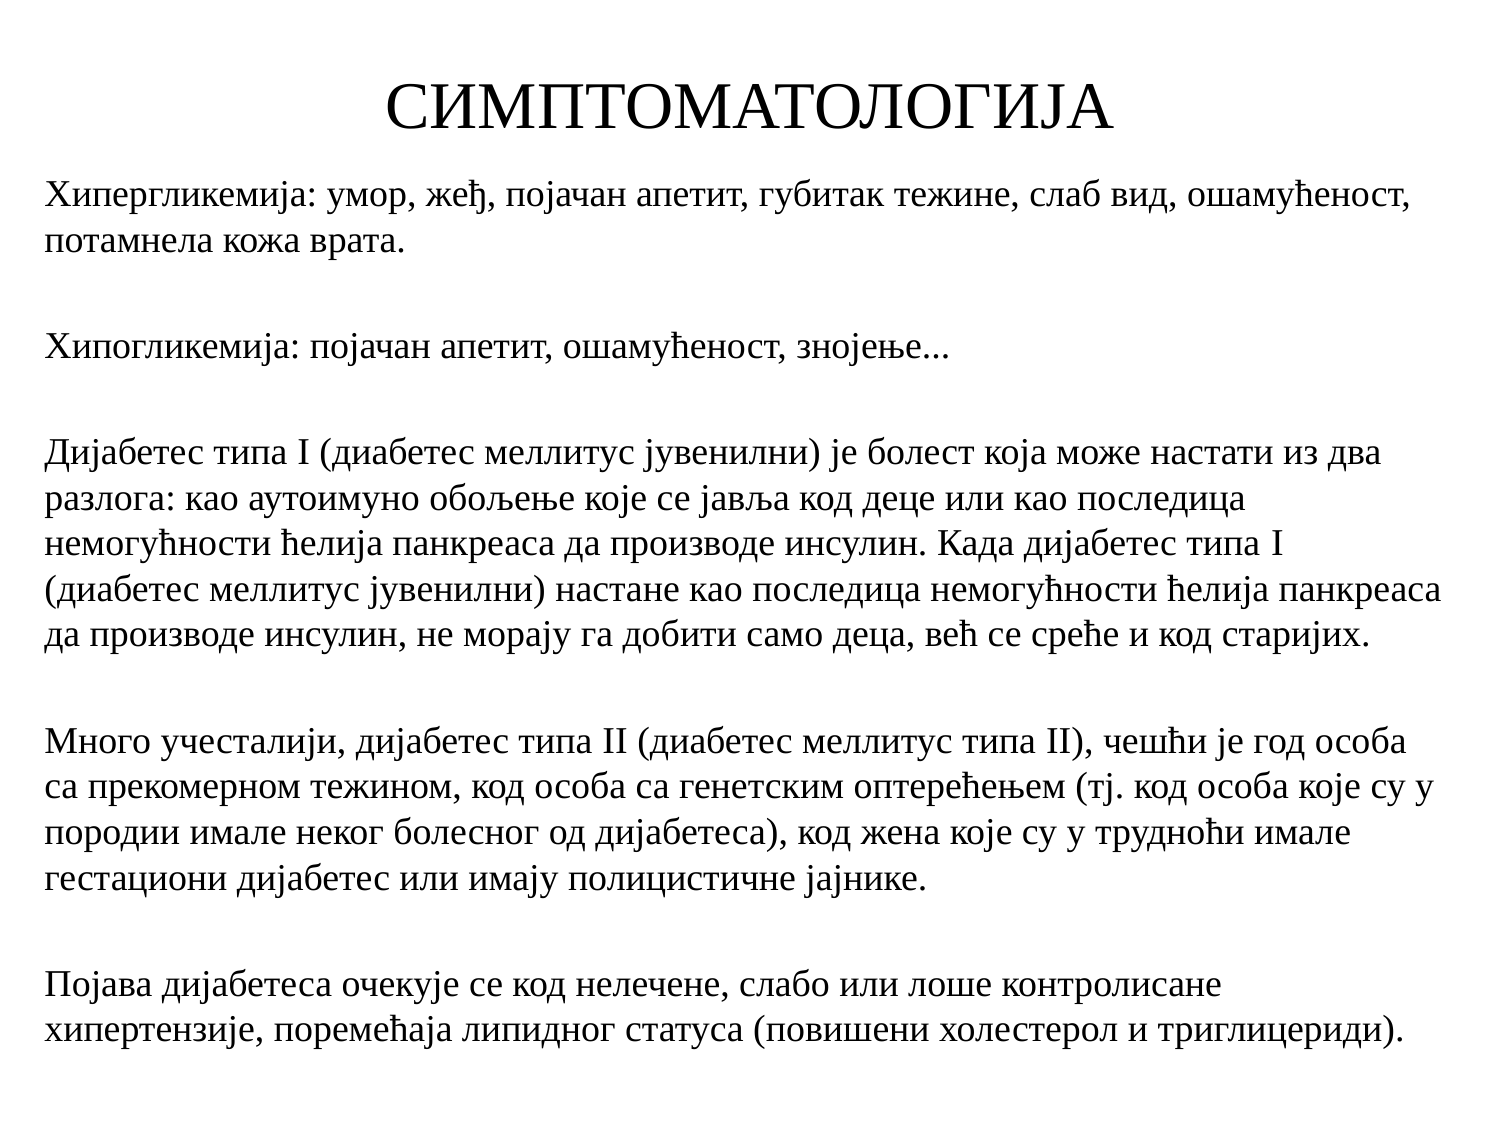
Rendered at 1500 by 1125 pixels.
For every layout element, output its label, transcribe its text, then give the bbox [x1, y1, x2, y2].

subtitle Хипергликемија: умор, жеђ, појачан апетит, губитак тежине, слаб вид, ошамућеност, потамнела кожа врата. Хипогликемија: појачан апетит, ошамућеност, знојење... Дијабетес типа I (диабетес меллитус јувенилни) је болест која може настати из два разлога: као аутоимуно обољење које се јавља код деце или као последица немогућности ћелија панкреаса да производе инсулин. Када дијабетес типа I (диабетес меллитус јувенилни) настане као последица немогућности ћелија панкреаса да производе инсулин, не морају га добити само деца, већ се среће и код старијих. Много учесталији, дијабетес типа II (диабетес меллитус типа II), чешћи је год особа са прекомерном тежином, код особа са генетским оптерећењем (тј. код особа које су у породии имале неког болесног од дијабетеса), код жена које су у трудноћи имале гестациони дијабетес или имају полицистичне јајнике. Појава дијабетеса очекује се код нелечене, слабо или лоше контролисане хипертензије, поремећаја липидног статуса (повишени холестерол и триглицериди). [29, 160, 1459, 1083]
title СИМПТОМАТОЛОГИЈА [112, 54, 1388, 149]
